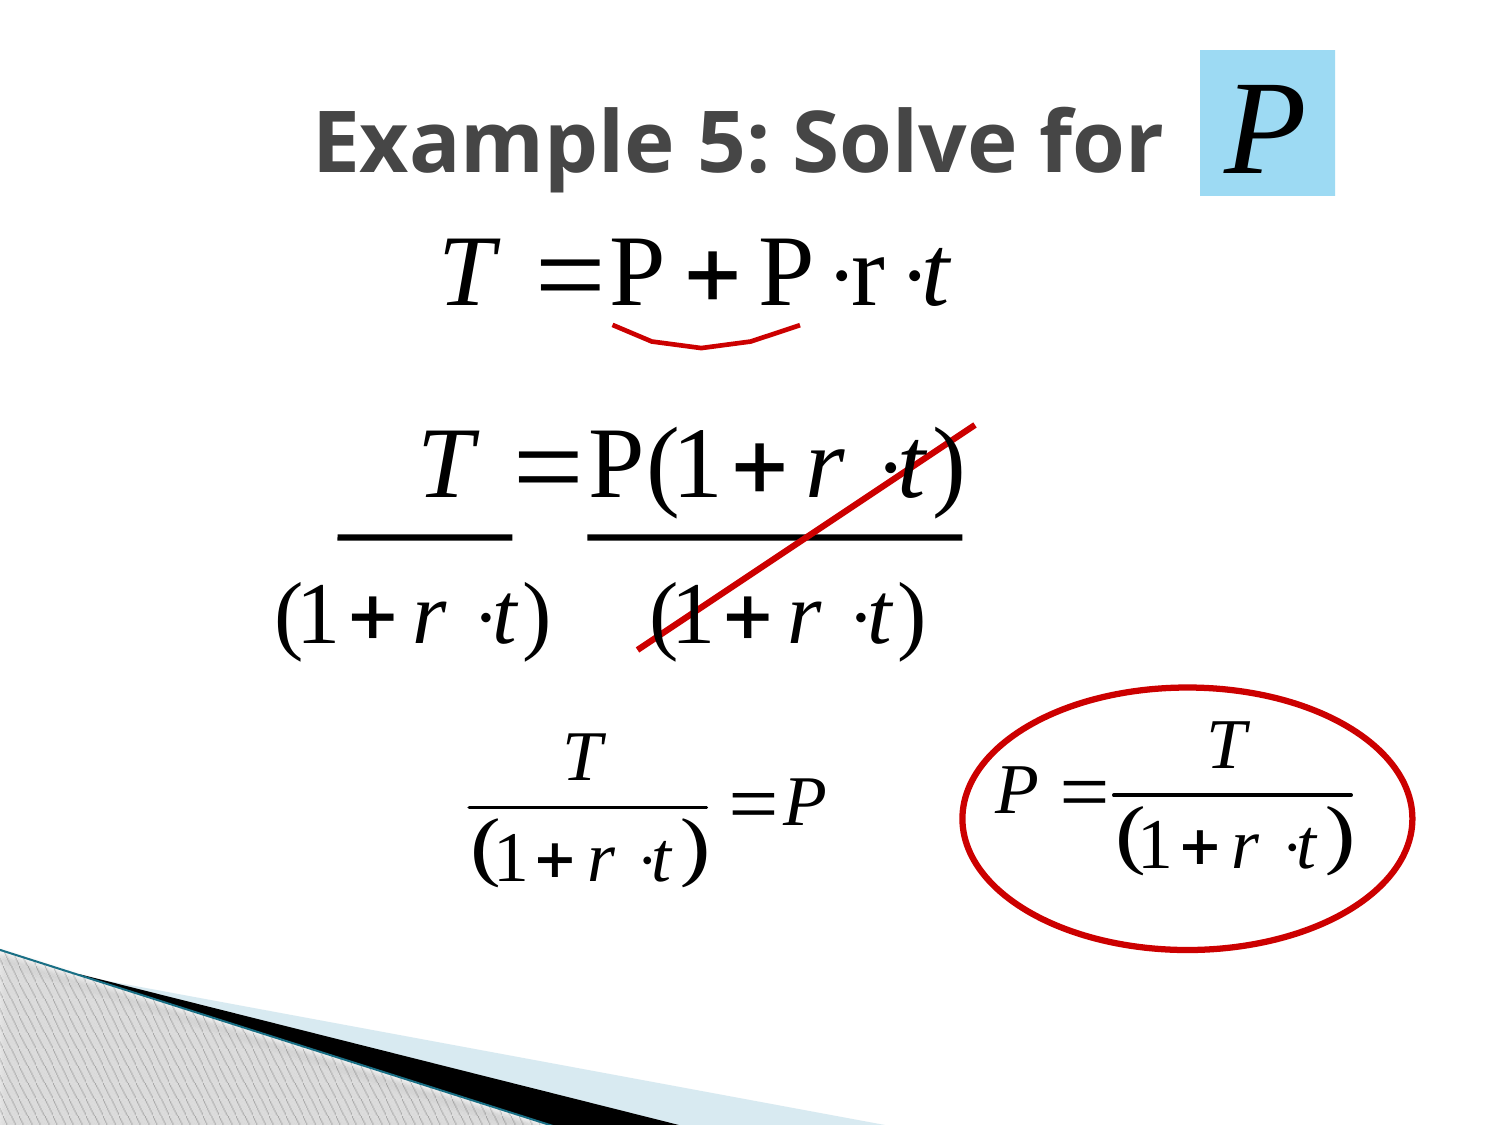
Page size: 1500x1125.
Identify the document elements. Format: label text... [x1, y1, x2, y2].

text_box [1044, 920, 1331, 951]
text_box [1095, 687, 1280, 699]
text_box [637, 562, 940, 681]
text_box [655, 342, 748, 349]
text_box [1371, 742, 1413, 895]
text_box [428, 212, 971, 332]
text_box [262, 562, 565, 681]
text_box [962, 775, 975, 862]
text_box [407, 403, 984, 540]
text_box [1199, 49, 1336, 197]
title Example 5: Solve for [75, 45, 1425, 233]
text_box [981, 699, 1365, 909]
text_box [456, 712, 840, 921]
